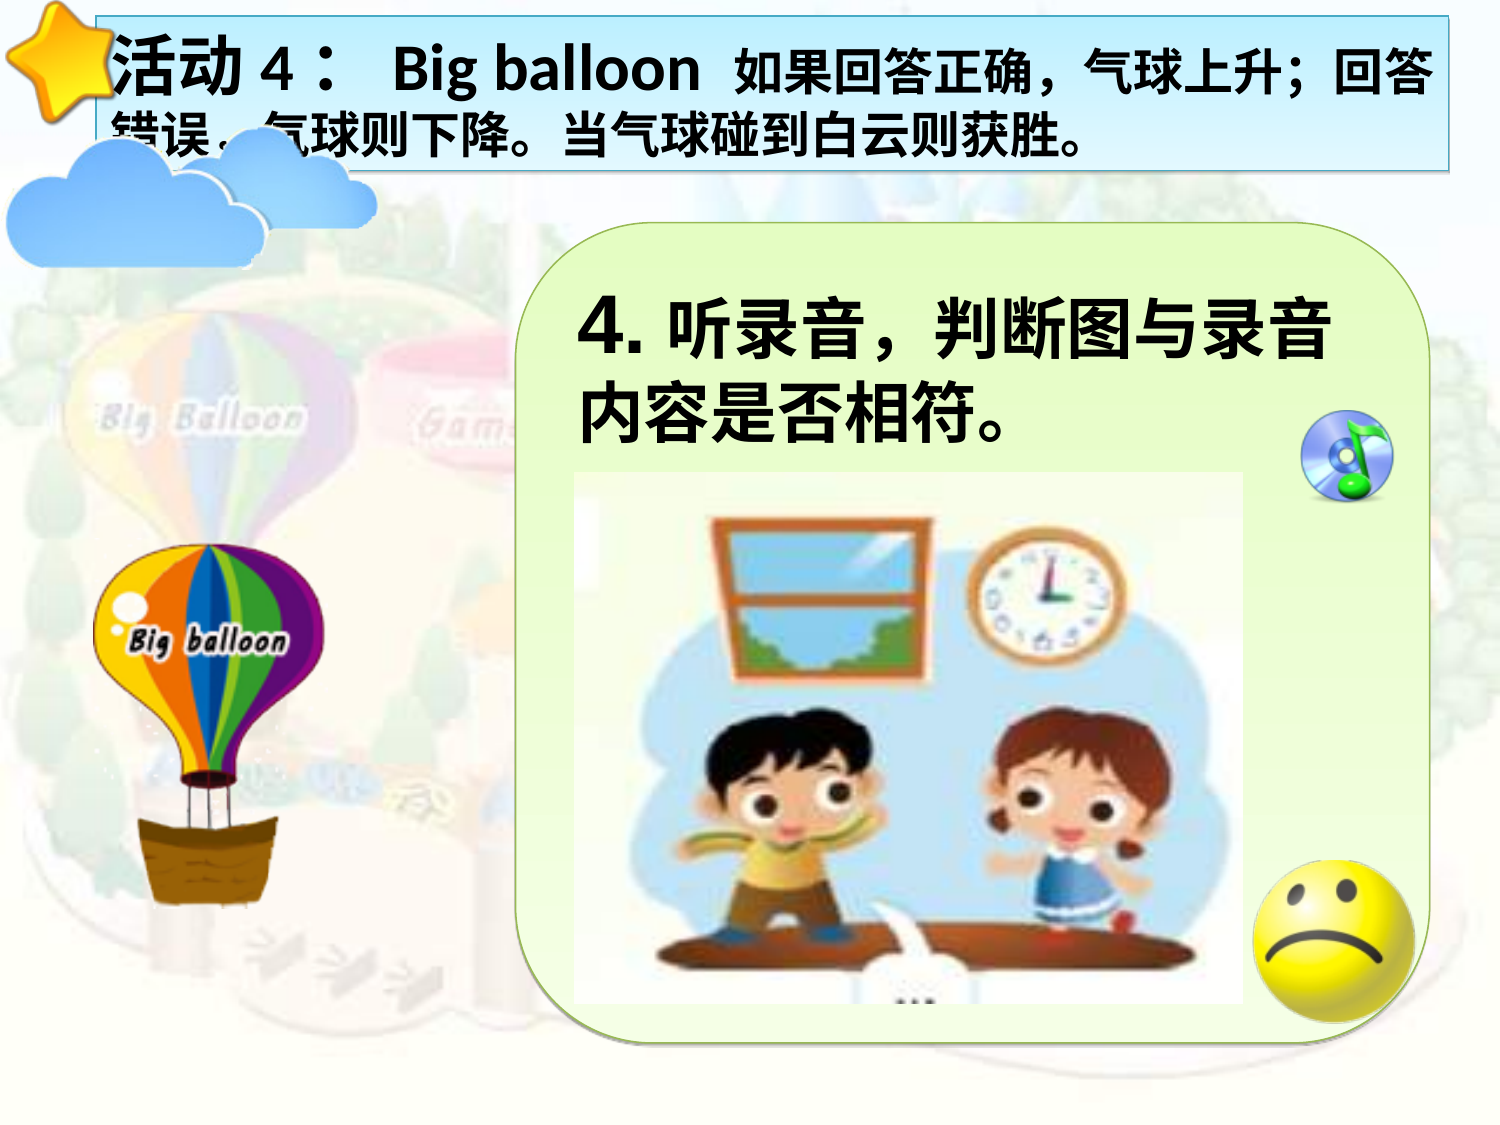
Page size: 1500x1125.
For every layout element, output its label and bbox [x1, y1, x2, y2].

text_box [0, 0, 1419, 173]
picture [0, 0, 1500, 1125]
